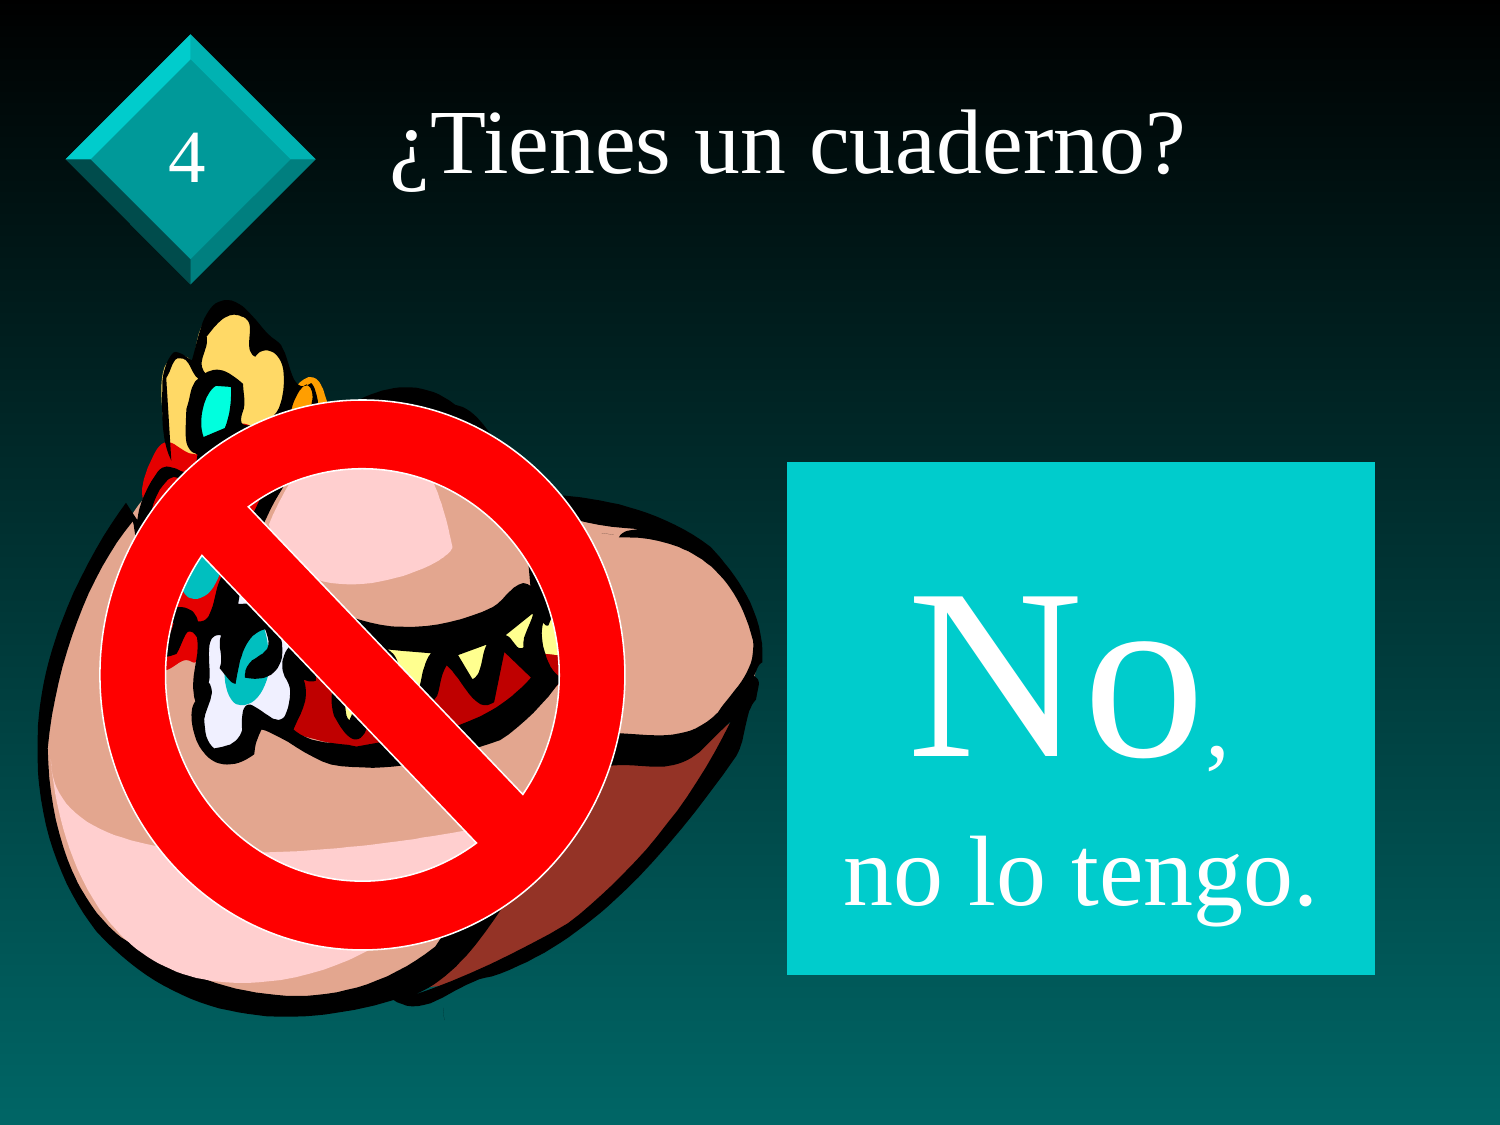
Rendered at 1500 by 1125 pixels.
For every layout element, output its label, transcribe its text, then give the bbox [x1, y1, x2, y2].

text_box ¿Tienes un cuaderno? [374, 74, 1438, 200]
text_box 4 [137, 99, 238, 205]
text_box No, no lo tengo. [787, 462, 1375, 975]
picture [37, 299, 763, 1021]
